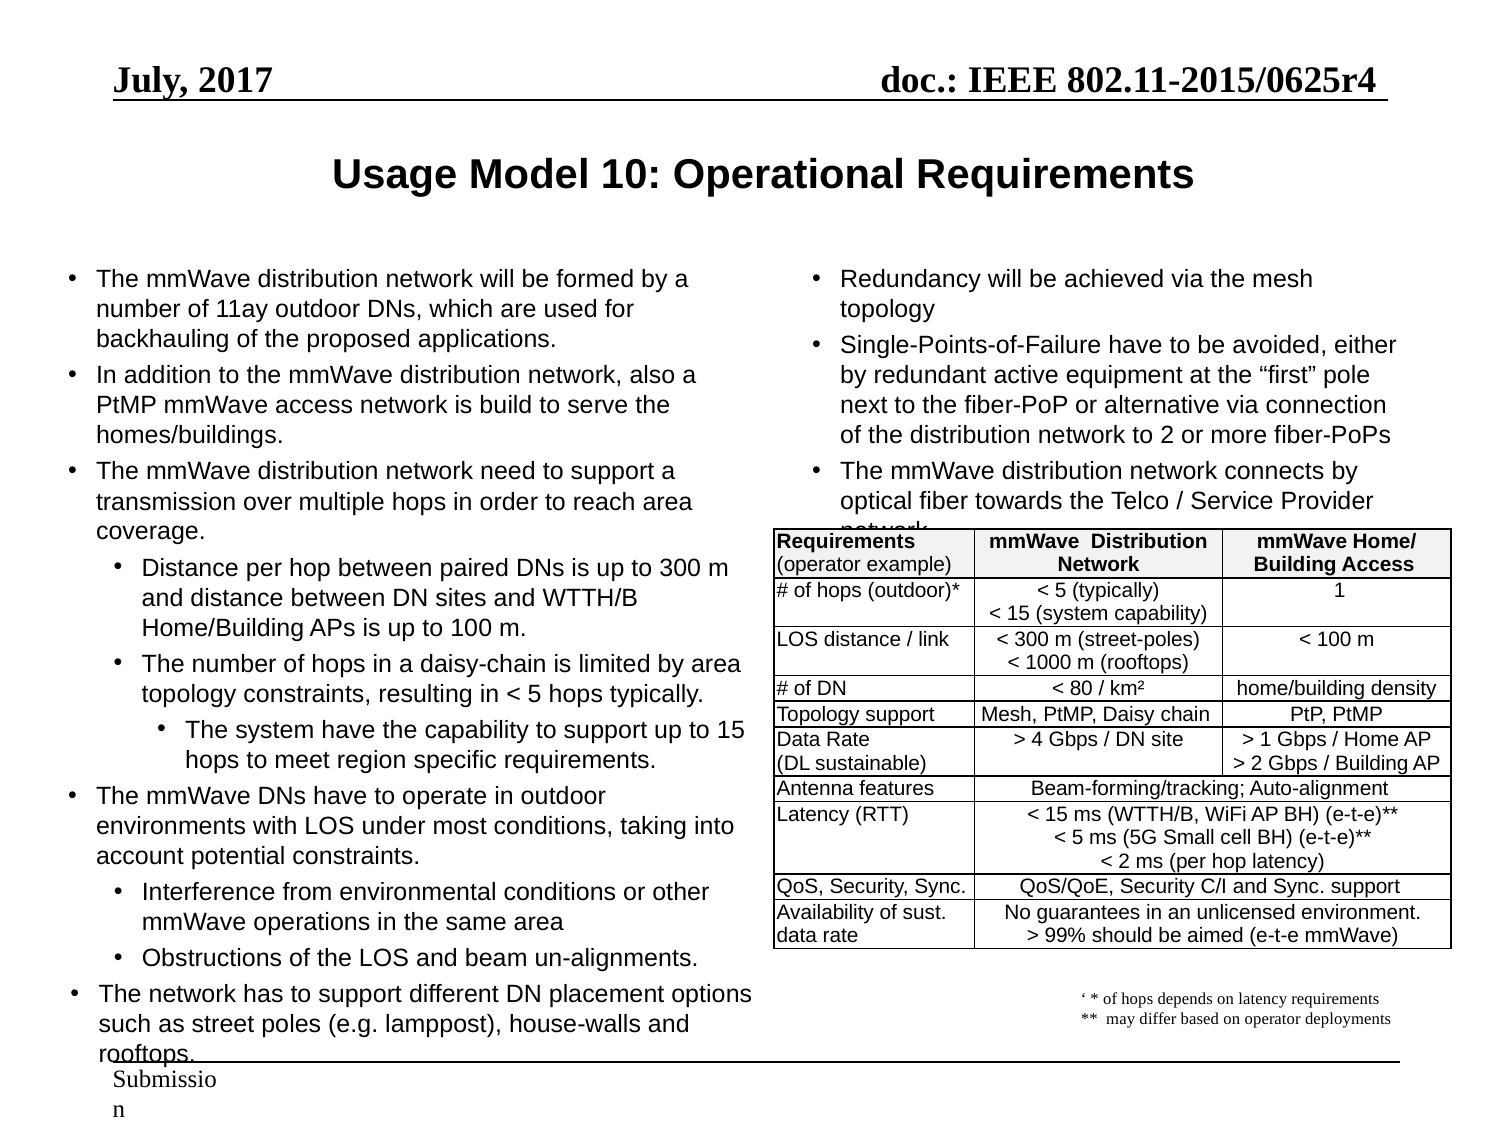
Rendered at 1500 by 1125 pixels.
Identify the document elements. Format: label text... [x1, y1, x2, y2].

title Usage Model 10: Operational Requirements [80, 112, 1447, 232]
table_cell QoS, Security, Sync. [775, 875, 974, 899]
table_cell QoS/QoE, Security C/I and Sync. support [975, 875, 1450, 899]
table_cell Mesh, PtMP, Daisy chain [975, 702, 1222, 726]
table_cell # of DN [775, 676, 974, 700]
table_cell > 4 Gbps / DN site [975, 728, 1222, 775]
table_cell PtP, PtMP [1223, 702, 1450, 726]
table_cell < 80 / km² [975, 676, 1222, 700]
table_cell Topology support [775, 702, 974, 726]
table_header Requirements (operator example) [775, 530, 974, 577]
table_cell home/building density [1223, 676, 1450, 700]
table_cell < 15 ms (WTTH/B, WiFi AP BH) (e-t-e)** < 5 ms (5G Small cell BH) (e-t-e)** < 2 ms (per hop latency) [975, 802, 1450, 873]
table_cell Antenna features [775, 777, 974, 801]
table_cell Latency (RTT) [775, 802, 974, 873]
table_cell > 1 Gbps / Home AP > 2 Gbps / Building AP [1223, 728, 1450, 775]
table_cell LOS distance / link [775, 627, 974, 675]
table_cell 1 [1223, 579, 1450, 626]
table_cell Beam-forming/tracking; Auto-alignment [975, 777, 1450, 801]
table_cell # of hops (outdoor)* [775, 579, 974, 626]
table_header mmWave Distribution Network [975, 530, 1222, 577]
table_cell Data Rate (DL sustainable) [775, 728, 974, 775]
table_header mmWave Home/ Building Access [1223, 530, 1450, 577]
table_cell Availability of sust. data rate [775, 900, 974, 948]
text_box The mmWave distribution network will be formed by a number of 11ay outdoor DNs, which are used for backhauling of the proposed applications. In addition to the mmWave distribution network, also a PtMP mmWave access network is build to serve the homes/buildings. The mmWave distribution network need to support a transmission over multiple hops in order to reach area coverage. Distance per hop between paired DNs is up to 300 m and distance between DN sites and WTTH/B Home/Building APs is up to 100 m. The number of hops in a daisy-chain is limited by area topology constraints, resulting in < 5 hops typically. The system have the capability to support up to 15 hops to meet region specific requirements. The mmWave DNs have to operate in outdoor environments with LOS under most conditions, taking into account potential constraints. Interference from environmental conditions or other mmWave operations in the same area Obstructions of the LOS and beam un-alignments. The network has to support different DN placement options such as street poles (e.g. lamppost), house-walls and rooftops. [53, 255, 774, 1047]
table_cell No guarantees in an unlicensed environment. > 99% should be aimed (e-t-e mmWave) [975, 900, 1450, 948]
table_cell < 100 m [1223, 627, 1450, 675]
table_cell < 300 m (street-poles) < 1000 m (rooftops) [975, 627, 1222, 675]
text_box Redundancy will be achieved via the mesh topology Single-Points-of-Failure have to be avoided, either by redundant active equipment at the “first” pole next to the fiber-PoP or alternative via connection of the distribution network to 2 or more fiber-PoPs The mmWave distribution network connects by optical fiber towards the Telco / Service Provider network. [797, 255, 1428, 504]
table_cell < 5 (typically) < 15 (system capability) [975, 579, 1222, 626]
text_box ‘ * of hops depends on latency requirements ** may differ based on operator deployments [1080, 987, 1436, 1047]
